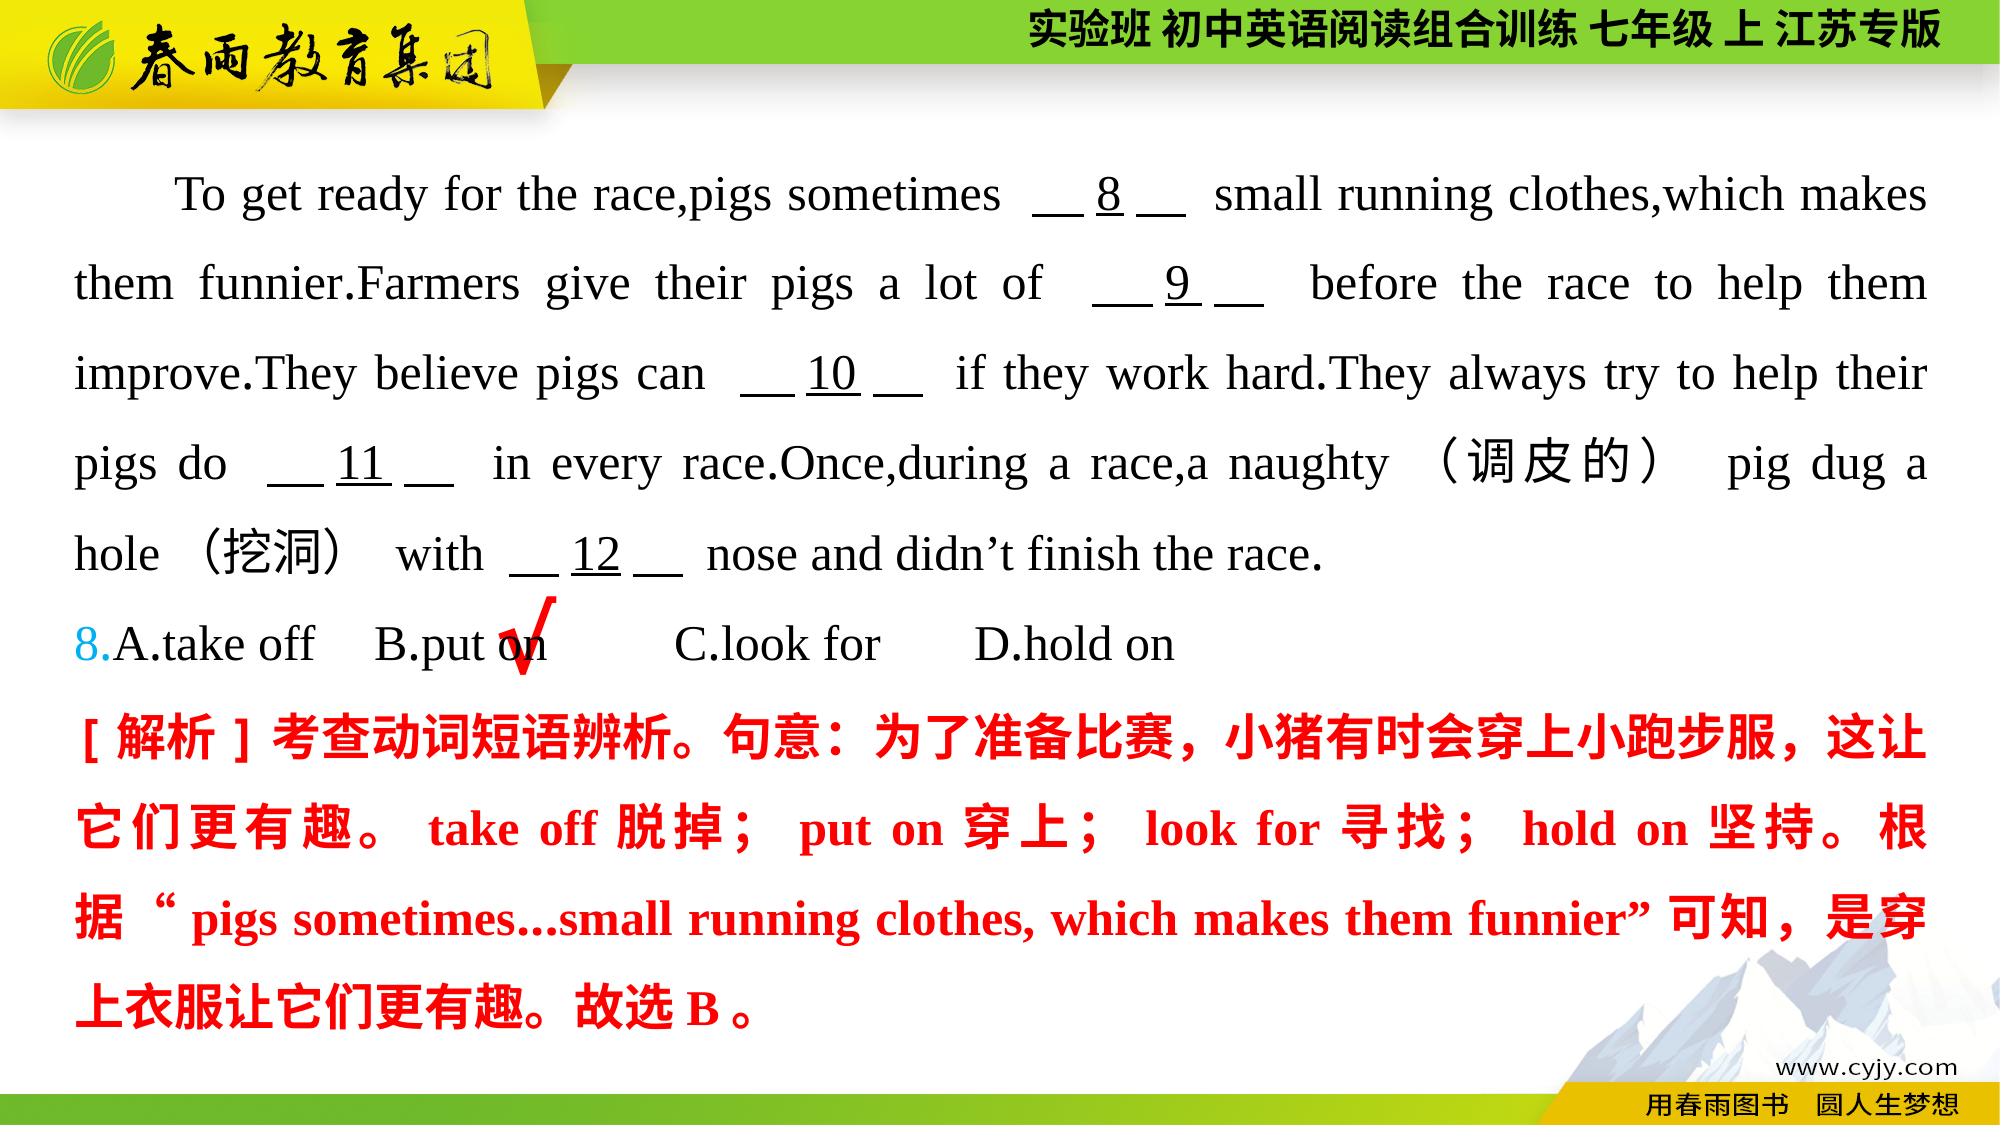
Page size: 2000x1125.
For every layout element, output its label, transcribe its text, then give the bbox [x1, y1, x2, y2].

list To get ready for the race,pigs sometimes 8 small running clothes,which makes them funnier.Farmers give their pigs a lot of 9 before the race to help them improve.They believe pigs can 10 if they work hard.They always try to help their pigs do 11 in every race.Once,during a race,a naughty（调皮的） pig dug a hole（挖洞） with 12 nose and didn’t finish the race. 8.A.take off B.put on C.look for D.hold on [59, 122, 1944, 668]
text_box [解析]考查动词短语辨析。句意：为了准备比赛，小猪有时会穿上小跑步服，这让它们更有趣。take off脱掉；put on穿上；look for寻找；hold on坚持。根据“pigs sometimes...small running clothes, which makes them funnier”可知，是穿上衣服让它们更有趣。故选B。 [59, 668, 1944, 1044]
picture [0, 0, 2000, 1125]
